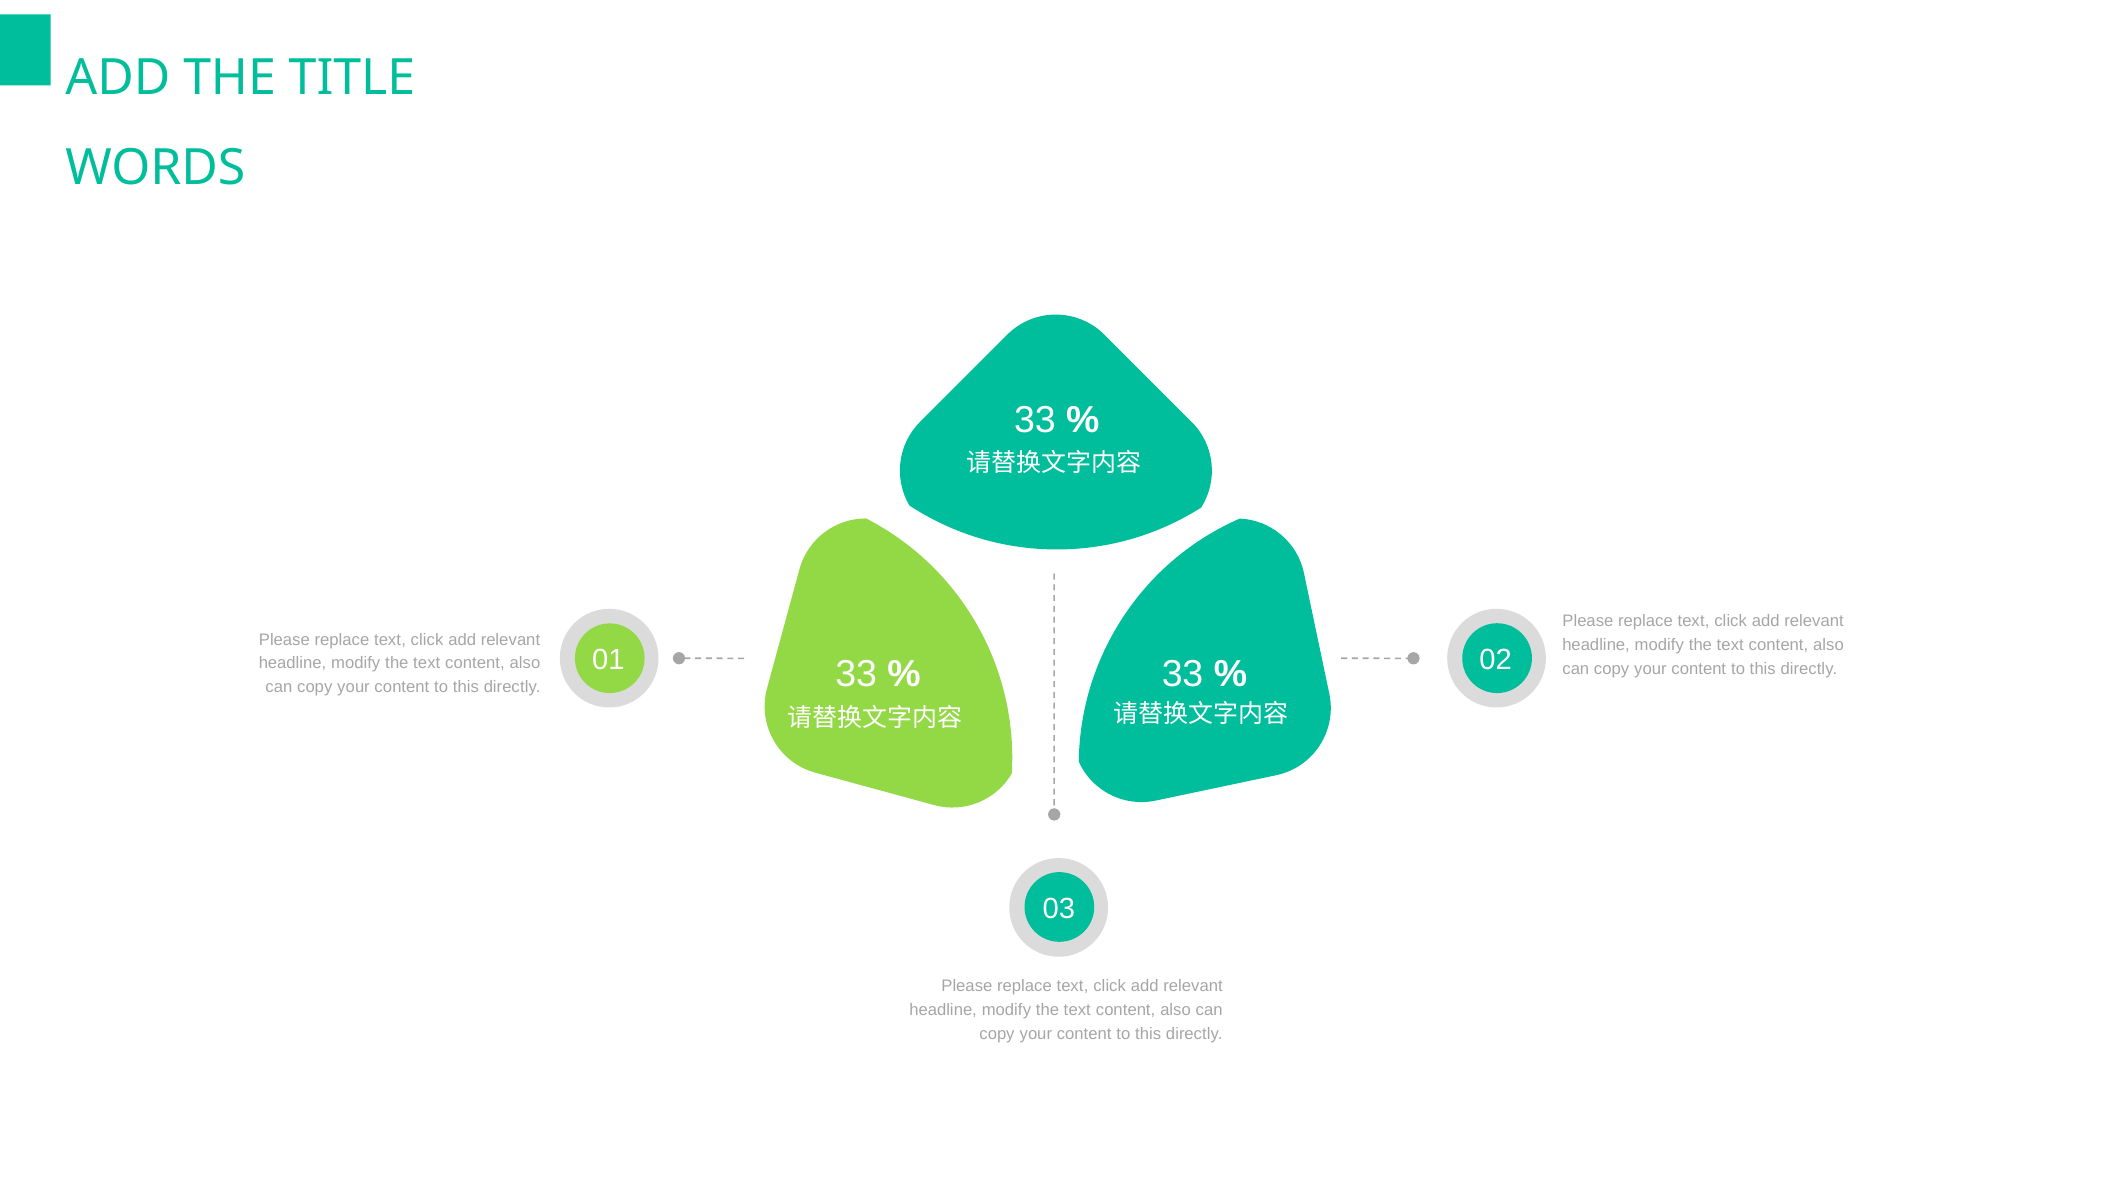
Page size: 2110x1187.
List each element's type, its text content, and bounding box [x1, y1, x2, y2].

text_box 33 % [803, 621, 953, 694]
text_box 请替换文字内容 [784, 697, 970, 735]
text_box Please replace text, click add relevant headline, modify the text content, also can copy your content to this directly. [1562, 605, 1870, 678]
text_box [559, 608, 659, 708]
text_box 请替换文字内容 [1110, 693, 1296, 731]
text_box ADD THE TITLE WORDS [50, 7, 583, 202]
text_box Please replace text, click add relevant headline, modify the text content, also can copy your content to this directly. [233, 624, 541, 697]
text_box 请替换文字内容 [963, 442, 1149, 480]
text_box [1078, 518, 1331, 803]
text_box 02 [1473, 634, 1520, 683]
text_box [764, 518, 1013, 808]
text_box [899, 314, 1212, 550]
text_box [1447, 608, 1546, 708]
text_box [1047, 807, 1061, 821]
text_box [1024, 872, 1095, 942]
text_box [574, 623, 645, 694]
text_box [1009, 858, 1109, 957]
text_box 03 [1036, 884, 1083, 931]
text_box 01 [585, 634, 633, 683]
text_box 33 % [1130, 621, 1279, 694]
text_box Please replace text, click add relevant headline, modify the text content, also can copy your content to this directly. [874, 970, 1224, 1043]
text_box [672, 652, 691, 665]
text_box [1462, 623, 1532, 694]
text_box [1407, 652, 1420, 665]
text_box 33 % [982, 368, 1131, 441]
